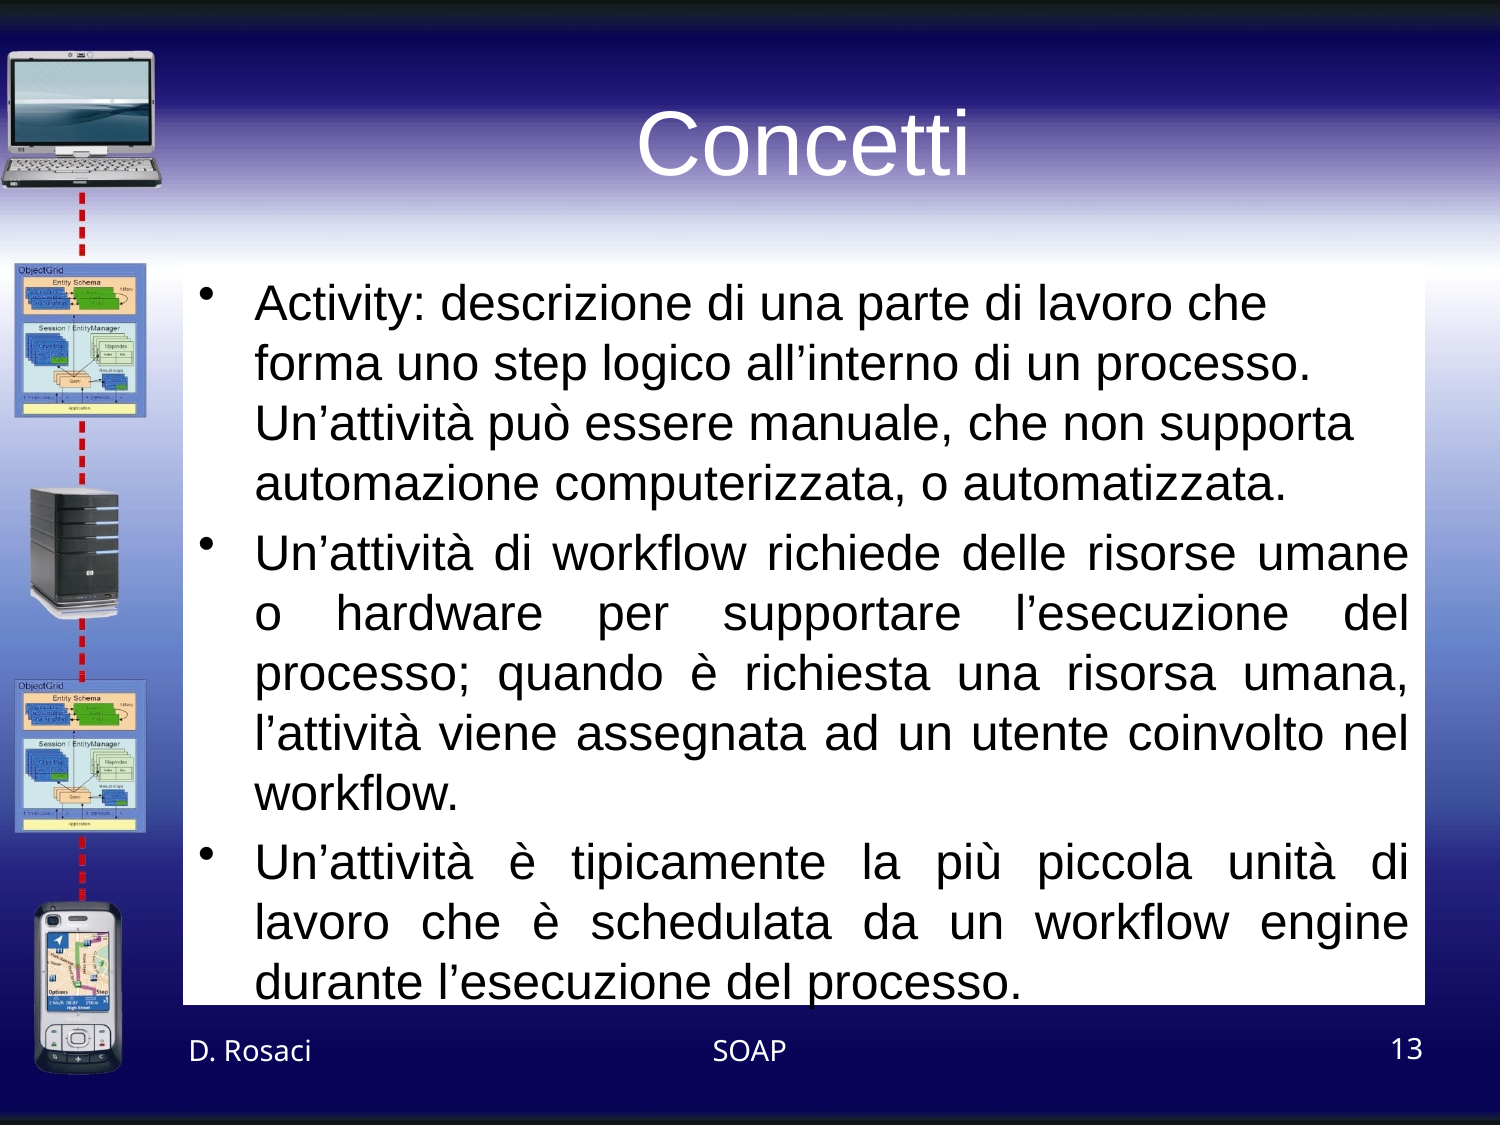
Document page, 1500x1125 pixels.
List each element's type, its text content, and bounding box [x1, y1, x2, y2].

list Activity: descrizione di una parte di lavoro che forma uno step logico all’interno di un processo. Un’attività può essere manuale, che non supporta automazione computerizzata, o automatizzata. Un’attività di workflow richiede delle risorse umane o hardware per supportare l’esecuzione del processo; quando è richiesta una risorsa umana, l’attività viene assegnata ad un utente coinvolto nel workflow. Un’attività è tipicamente la più piccola unità di lavoro che è schedulata da un workflow engine durante l’esecuzione del processo. [182, 262, 1426, 1006]
title Concetti [182, 44, 1426, 233]
footer SOAP [512, 1024, 988, 1103]
slide_number D. Rosaci [74, 1024, 426, 1103]
picture [0, 0, 1500, 1125]
